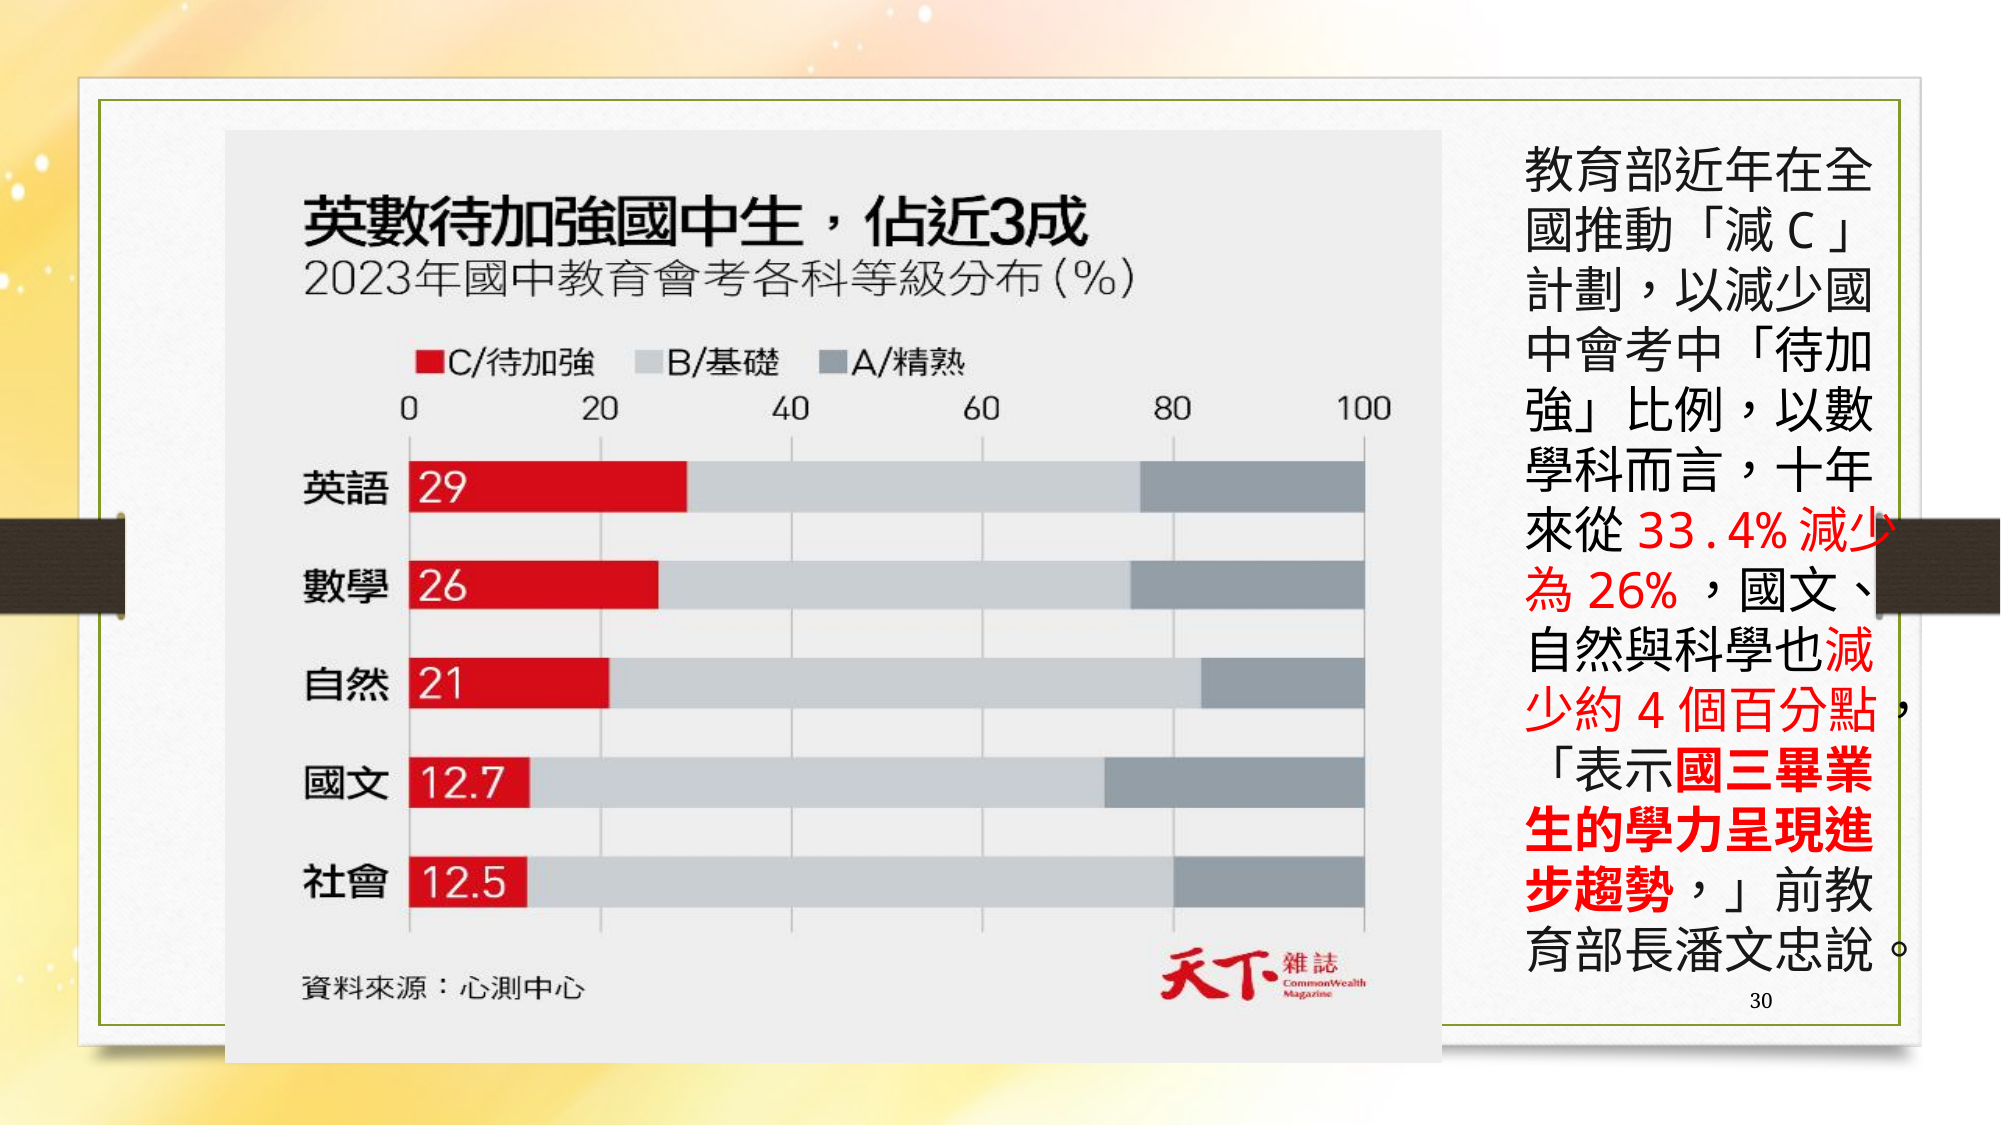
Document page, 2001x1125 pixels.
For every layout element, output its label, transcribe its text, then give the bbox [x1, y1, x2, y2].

text_box 教育部近年在全國推動「減C」計劃，以減少國中會考中「待加強」比例，以數學科而言，十年來從33.4%減少為26%，國文、自然與科學也減少約4個百分點，「表示國三畢業生的學力呈現進步趨勢，」前教育部長潘文忠說。 [1509, 130, 1916, 986]
slide_number 30 [1698, 979, 1788, 1025]
picture [0, 0, 2001, 1125]
